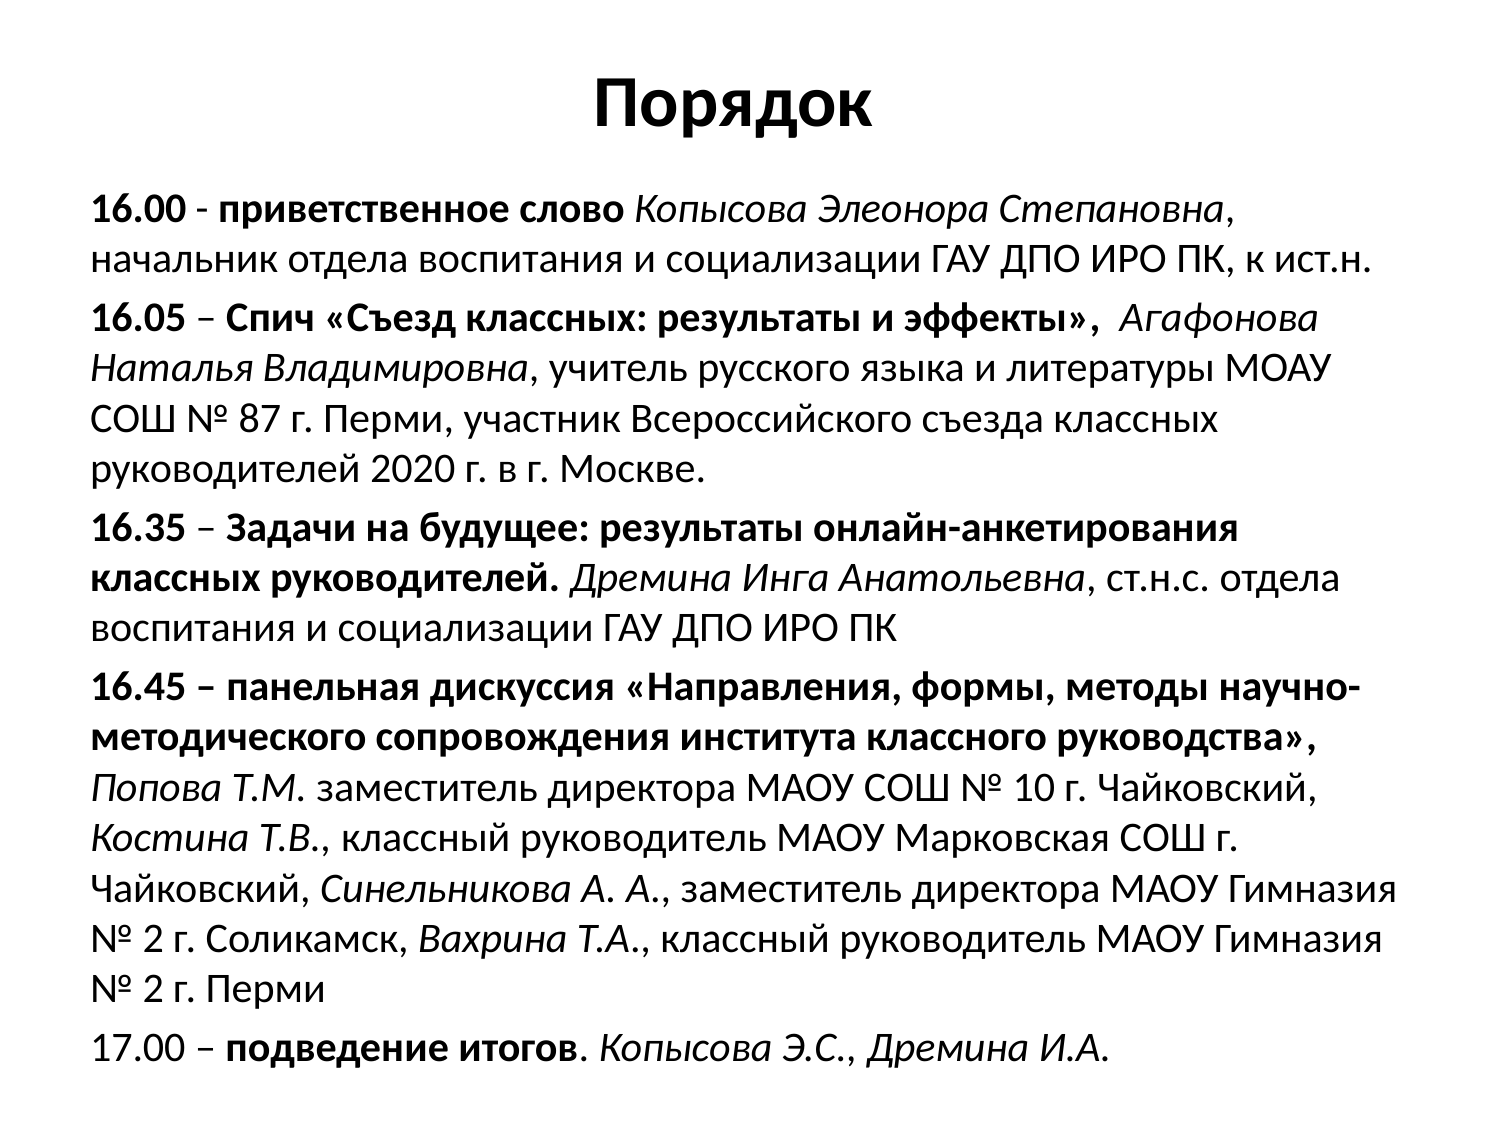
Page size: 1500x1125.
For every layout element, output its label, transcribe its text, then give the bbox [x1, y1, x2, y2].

list 16.00 - приветственное слово Копысова Элеонора Степановна, начальник отдела воспитания и социализации ГАУ ДПО ИРО ПК, к ист.н. 16.05 – Спич «Съезд классных: результаты и эффекты», Агафонова Наталья Владимировна, учитель русского языка и литературы МОАУ СОШ № 87 г. Перми, участник Всероссийского съезда классных руководителей 2020 г. в г. Москве. 16.35 – Задачи на будущее: результаты онлайн-анкетирования классных руководителей. Дремина Инга Анатольевна, ст.н.с. отдела воспитания и социализации ГАУ ДПО ИРО ПК 16.45 – панельная дискуссия «Направления, формы, методы научно-методического сопровождения института классного руководства», Попова Т.М. заместитель директора МАОУ СОШ № 10 г. Чайковский, Костина Т.В., классный руководитель МАОУ Марковская СОШ г. Чайковский, Синельникова А. А., заместитель директора МАОУ Гимназия № 2 г. Соликамск, Вахрина Т.А., классный руководитель МАОУ Гимназия № 2 г. Перми 17.00 – подведение итогов. Копысова Э.С., Дремина И.А. [75, 172, 1425, 1094]
title Порядок [75, 45, 1425, 149]
